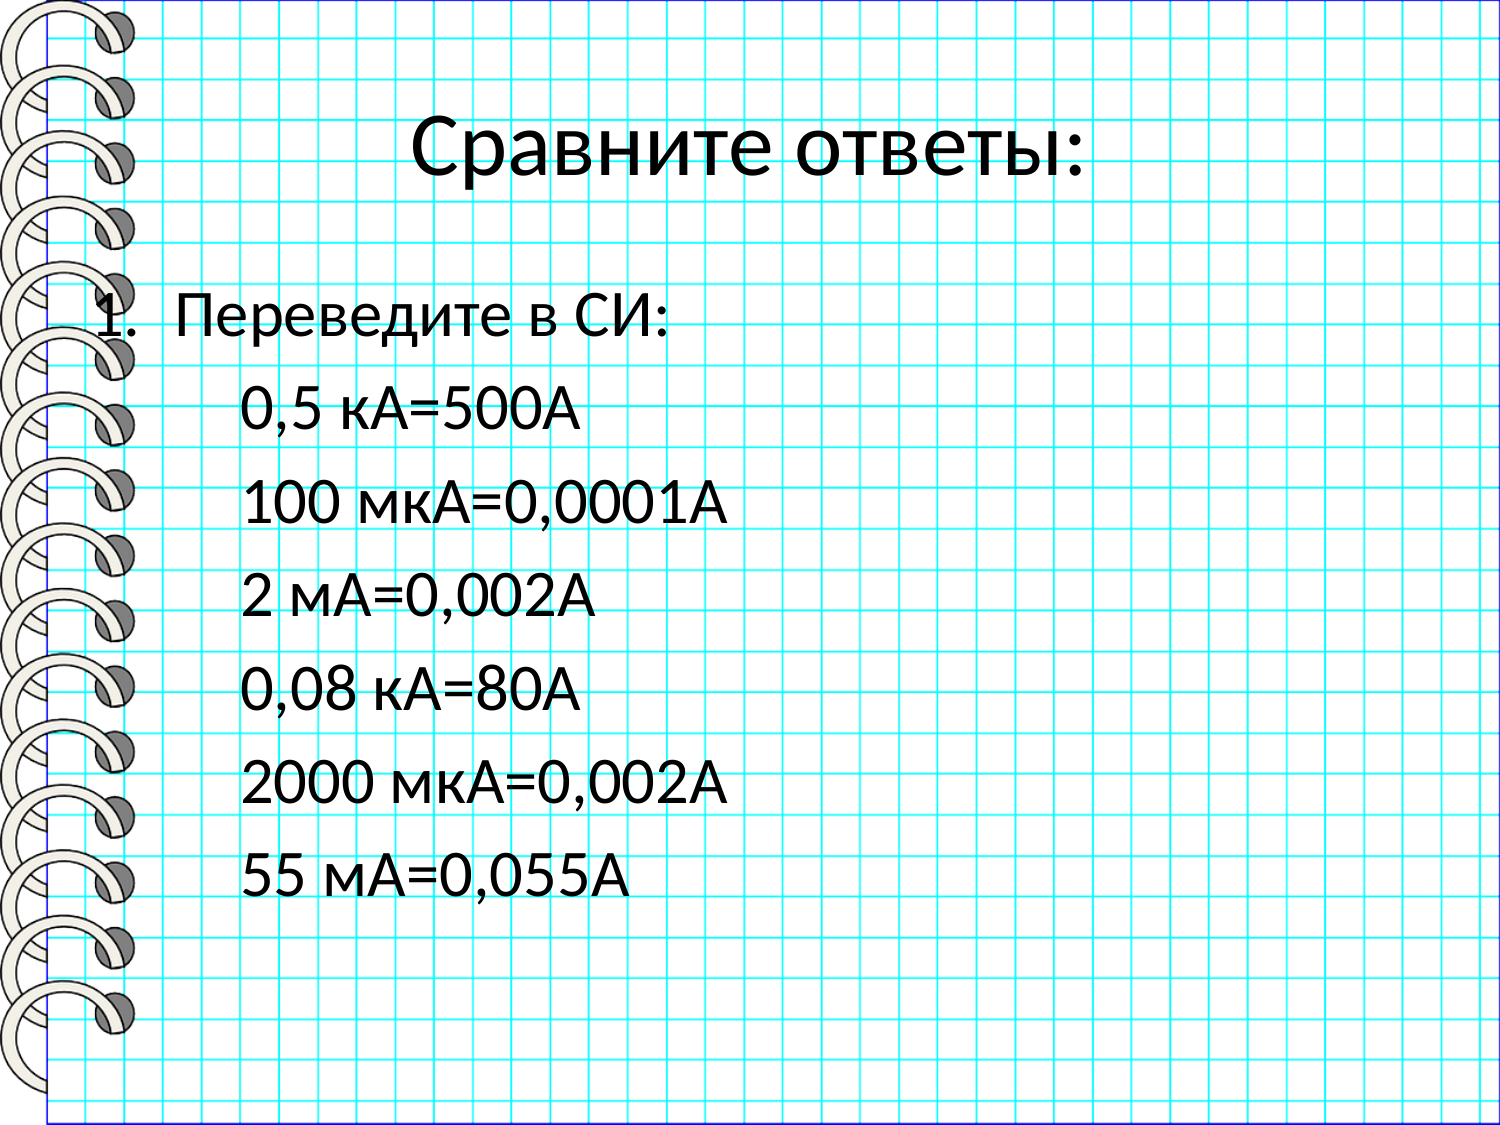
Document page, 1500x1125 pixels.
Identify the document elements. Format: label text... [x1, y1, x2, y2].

picture [0, 0, 1500, 1125]
title Сравните ответы: [75, 45, 1425, 233]
list Переведите в СИ: 0,5 кА=500А 100 мкА=0,0001А 2 мА=0,002А 0,08 кА=80А 2000 мкА=0,002А 55 мА=0,055А [75, 262, 1425, 1005]
